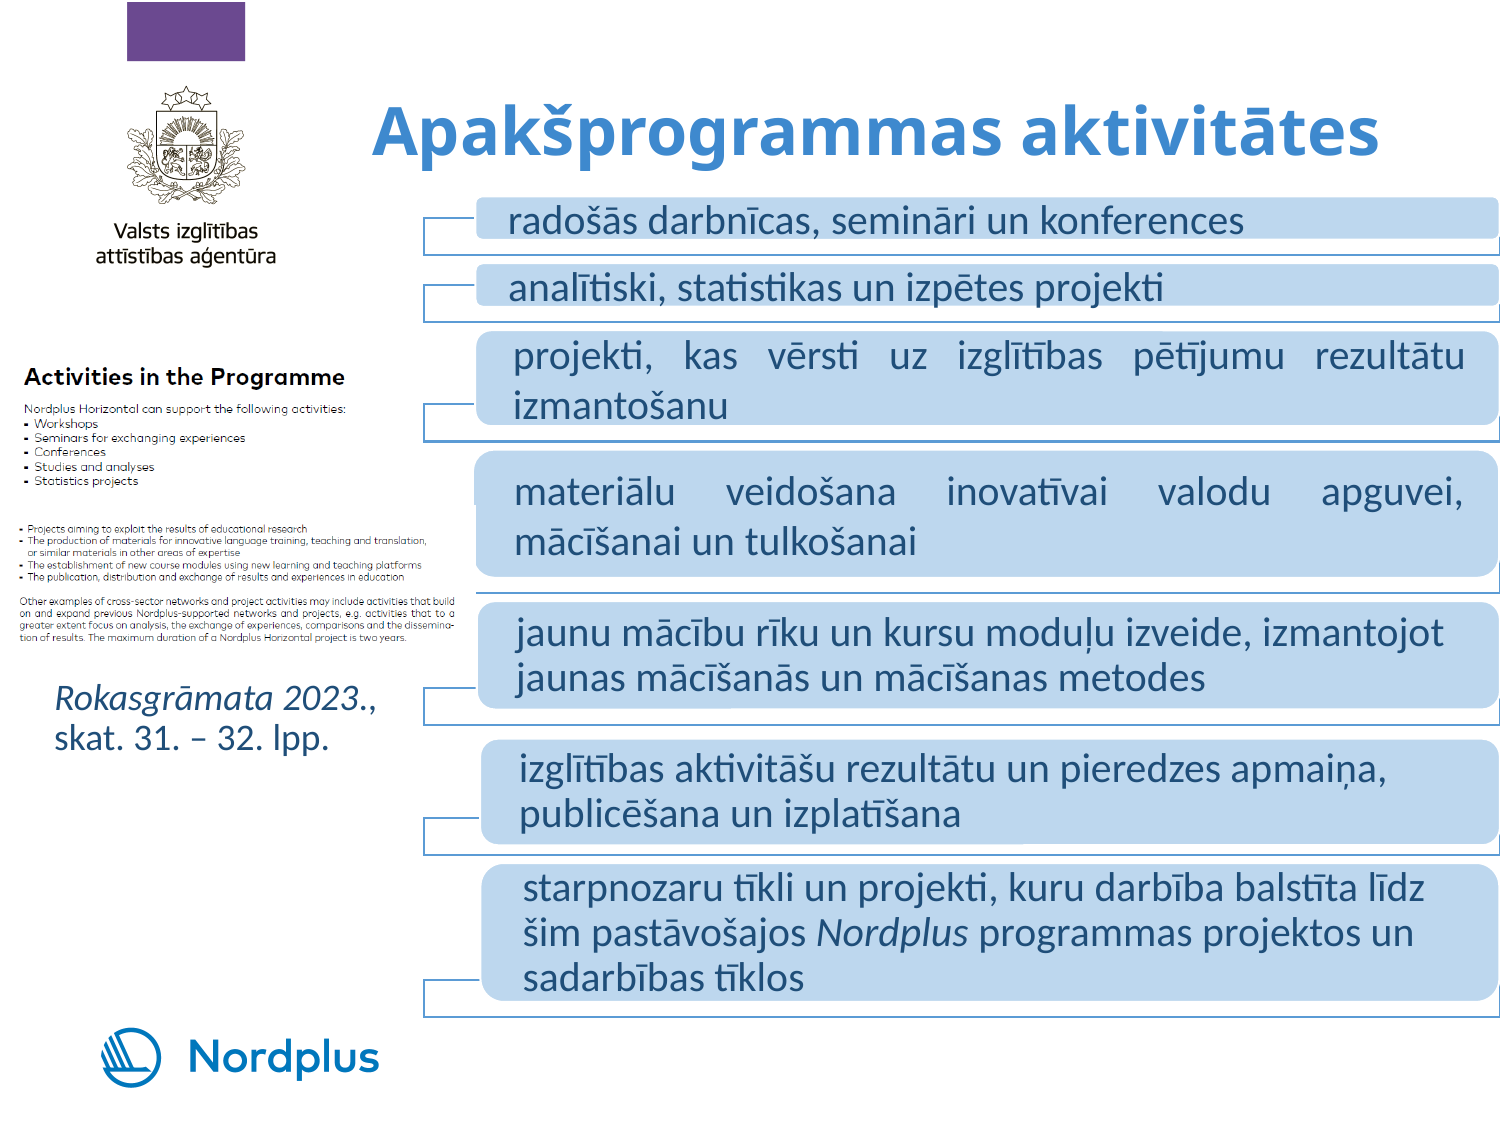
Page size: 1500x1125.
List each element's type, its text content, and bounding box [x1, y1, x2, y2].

text_box Rokasgrāmata 2023., skat. 31. – 32. lpp. [31, 670, 403, 767]
title Apakšprogrammas aktivitātes [357, 59, 1500, 208]
picture [0, 0, 1500, 1125]
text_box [423, 175, 1500, 1039]
